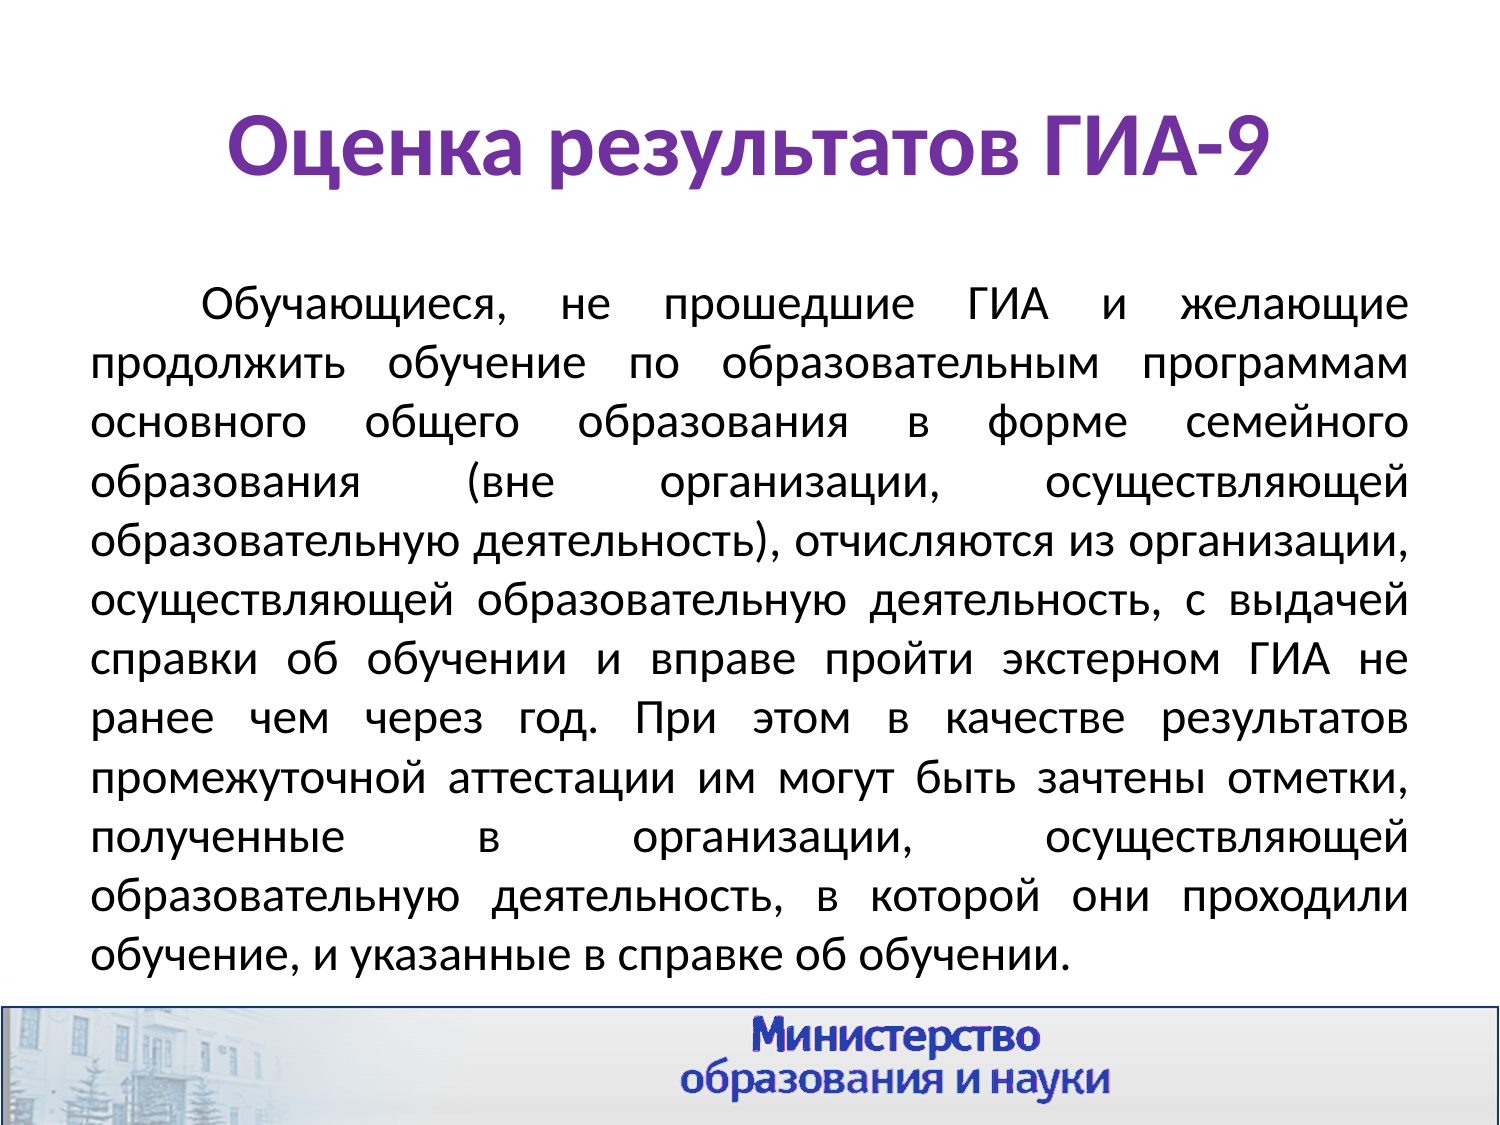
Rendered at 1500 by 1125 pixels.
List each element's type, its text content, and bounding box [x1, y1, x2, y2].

picture [0, 1004, 1500, 1125]
title Оценка результатов ГИА-9 [75, 45, 1425, 233]
list Обучающиеся, не прошедшие ГИА и желающие продолжить обучение по образовательным программам основного общего образования в форме семейного образования (вне организации, осуществляющей образовательную деятельность), отчисляются из организации, осуществляющей образовательную деятельность, с выдачей справки об обучении и вправе пройти экстерном ГИА не ранее чем через год. При этом в качестве результатов промежуточной аттестации им могут быть зачтены отметки, полученные в организации, осуществляющей образовательную деятельность, в которой они проходили обучение, и указанные в справке об обучении. [75, 262, 1425, 1003]
